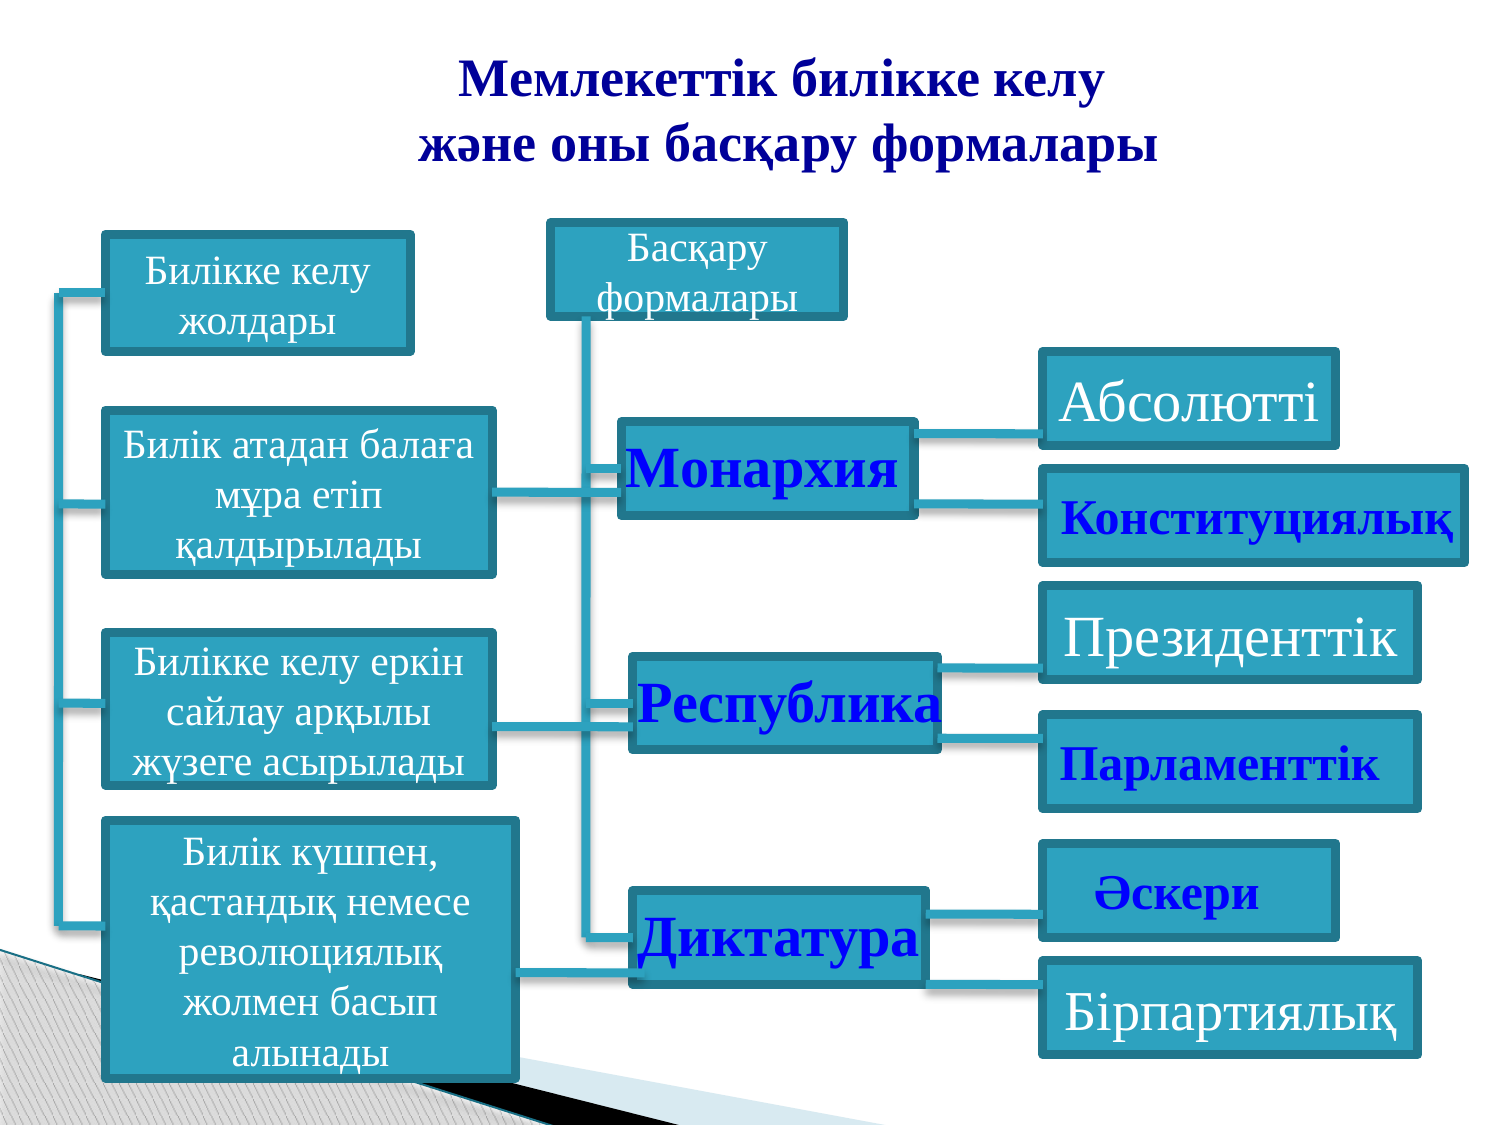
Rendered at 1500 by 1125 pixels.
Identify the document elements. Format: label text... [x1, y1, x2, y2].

text_box Билік атадан балаға мұра етіп қалдырылады [101, 406, 497, 579]
text_box Билікке келу еркін сайлау арқылы жүзеге асырылады [101, 628, 497, 790]
text_box Парламенттік [1044, 714, 1410, 800]
text_box Монархия [611, 421, 943, 507]
text_box [1038, 839, 1340, 942]
text_box [628, 741, 939, 754]
text_box Президенттік [1038, 581, 1422, 684]
text_box [628, 652, 942, 656]
text_box Мемлекеттік билікке келу және оны басқару формалары [389, 35, 1176, 180]
text_box [617, 507, 915, 520]
text_box Әскери [1079, 843, 1304, 929]
text_box Басқару формалары [546, 218, 848, 321]
text_box [1038, 517, 1469, 567]
text_box [1038, 710, 1422, 813]
text_box Билікке келу жолдары [101, 230, 415, 356]
text_box [628, 886, 930, 890]
text_box Республика [623, 656, 987, 741]
text_box [617, 417, 919, 421]
text_box Конституциялық [1046, 468, 1498, 554]
text_box Диктатура [623, 890, 950, 976]
text_box [642, 976, 930, 989]
text_box [1038, 464, 1469, 504]
text_box Билік күшпен, қастандық немесе революциялық жолмен басып алынады [101, 816, 520, 1083]
text_box Абсолютті [1038, 347, 1340, 450]
text_box Бірпартиялық [1038, 956, 1422, 1059]
